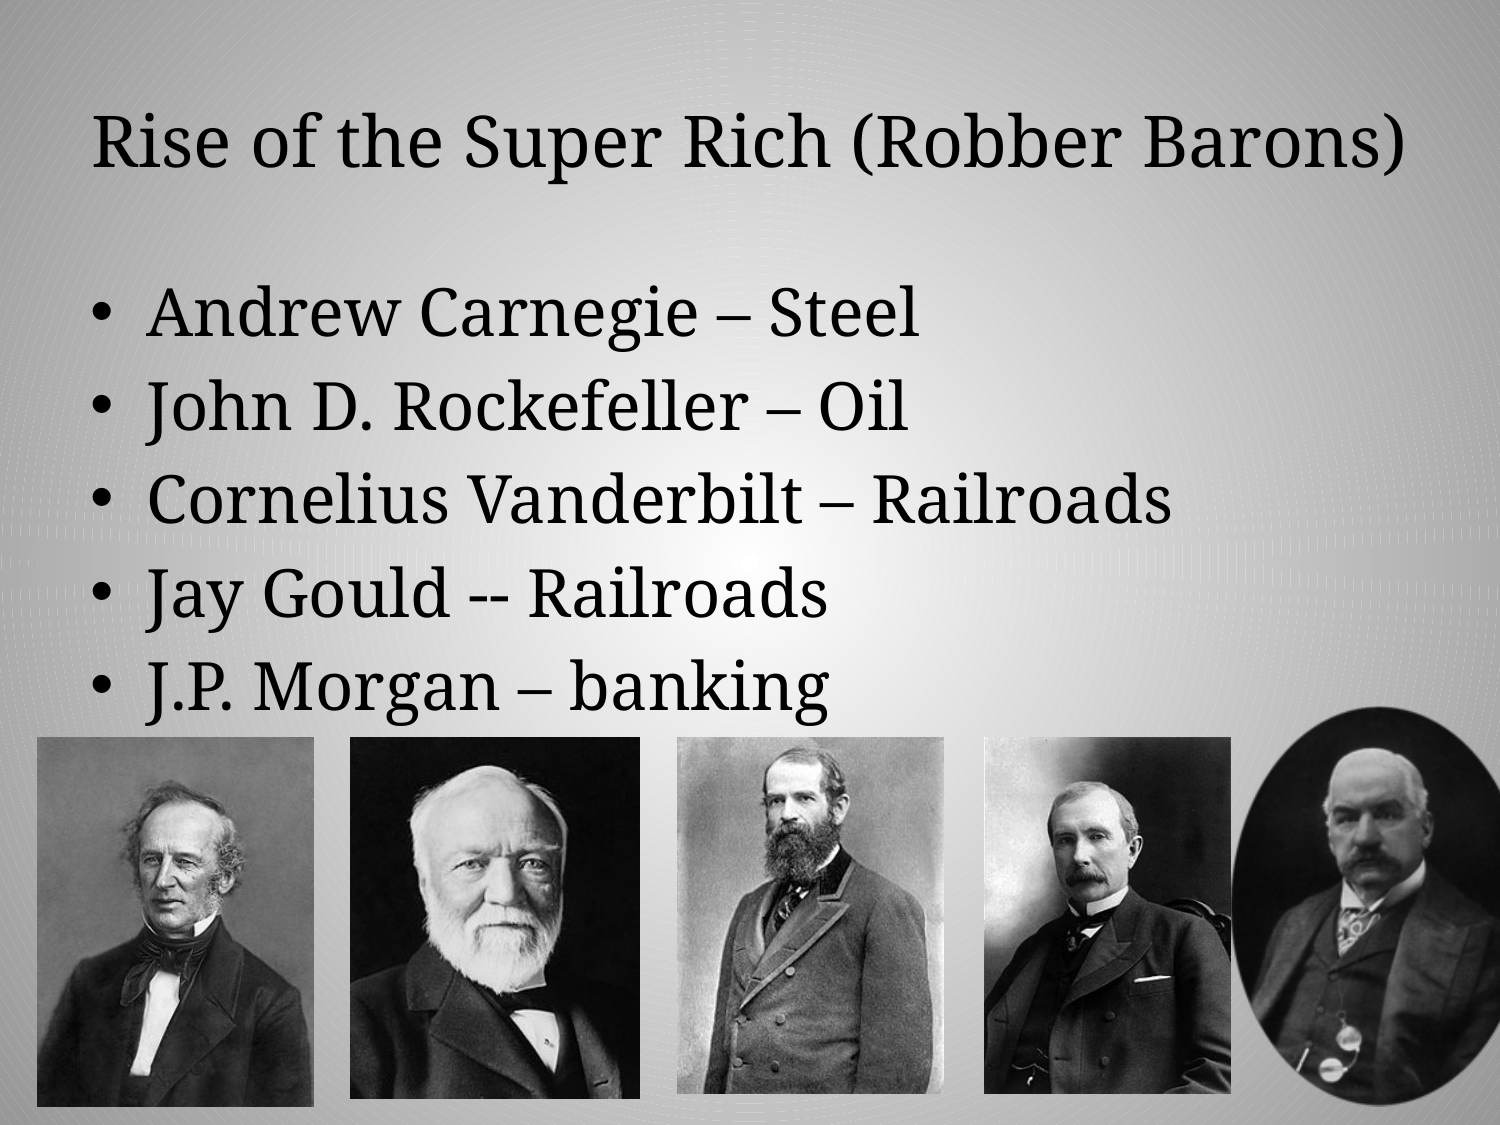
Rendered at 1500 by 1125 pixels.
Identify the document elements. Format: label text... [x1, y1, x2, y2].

title Rise of the Super Rich (Robber Barons) [75, 45, 1425, 233]
picture [677, 737, 944, 1094]
list Andrew Carnegie – Steel John D. Rockefeller – Oil Cornelius Vanderbilt – Railroads Jay Gould -- Railroads J.P. Morgan – banking [75, 262, 1425, 1005]
picture [983, 706, 1500, 1107]
picture [37, 737, 315, 1107]
picture [349, 737, 640, 1100]
